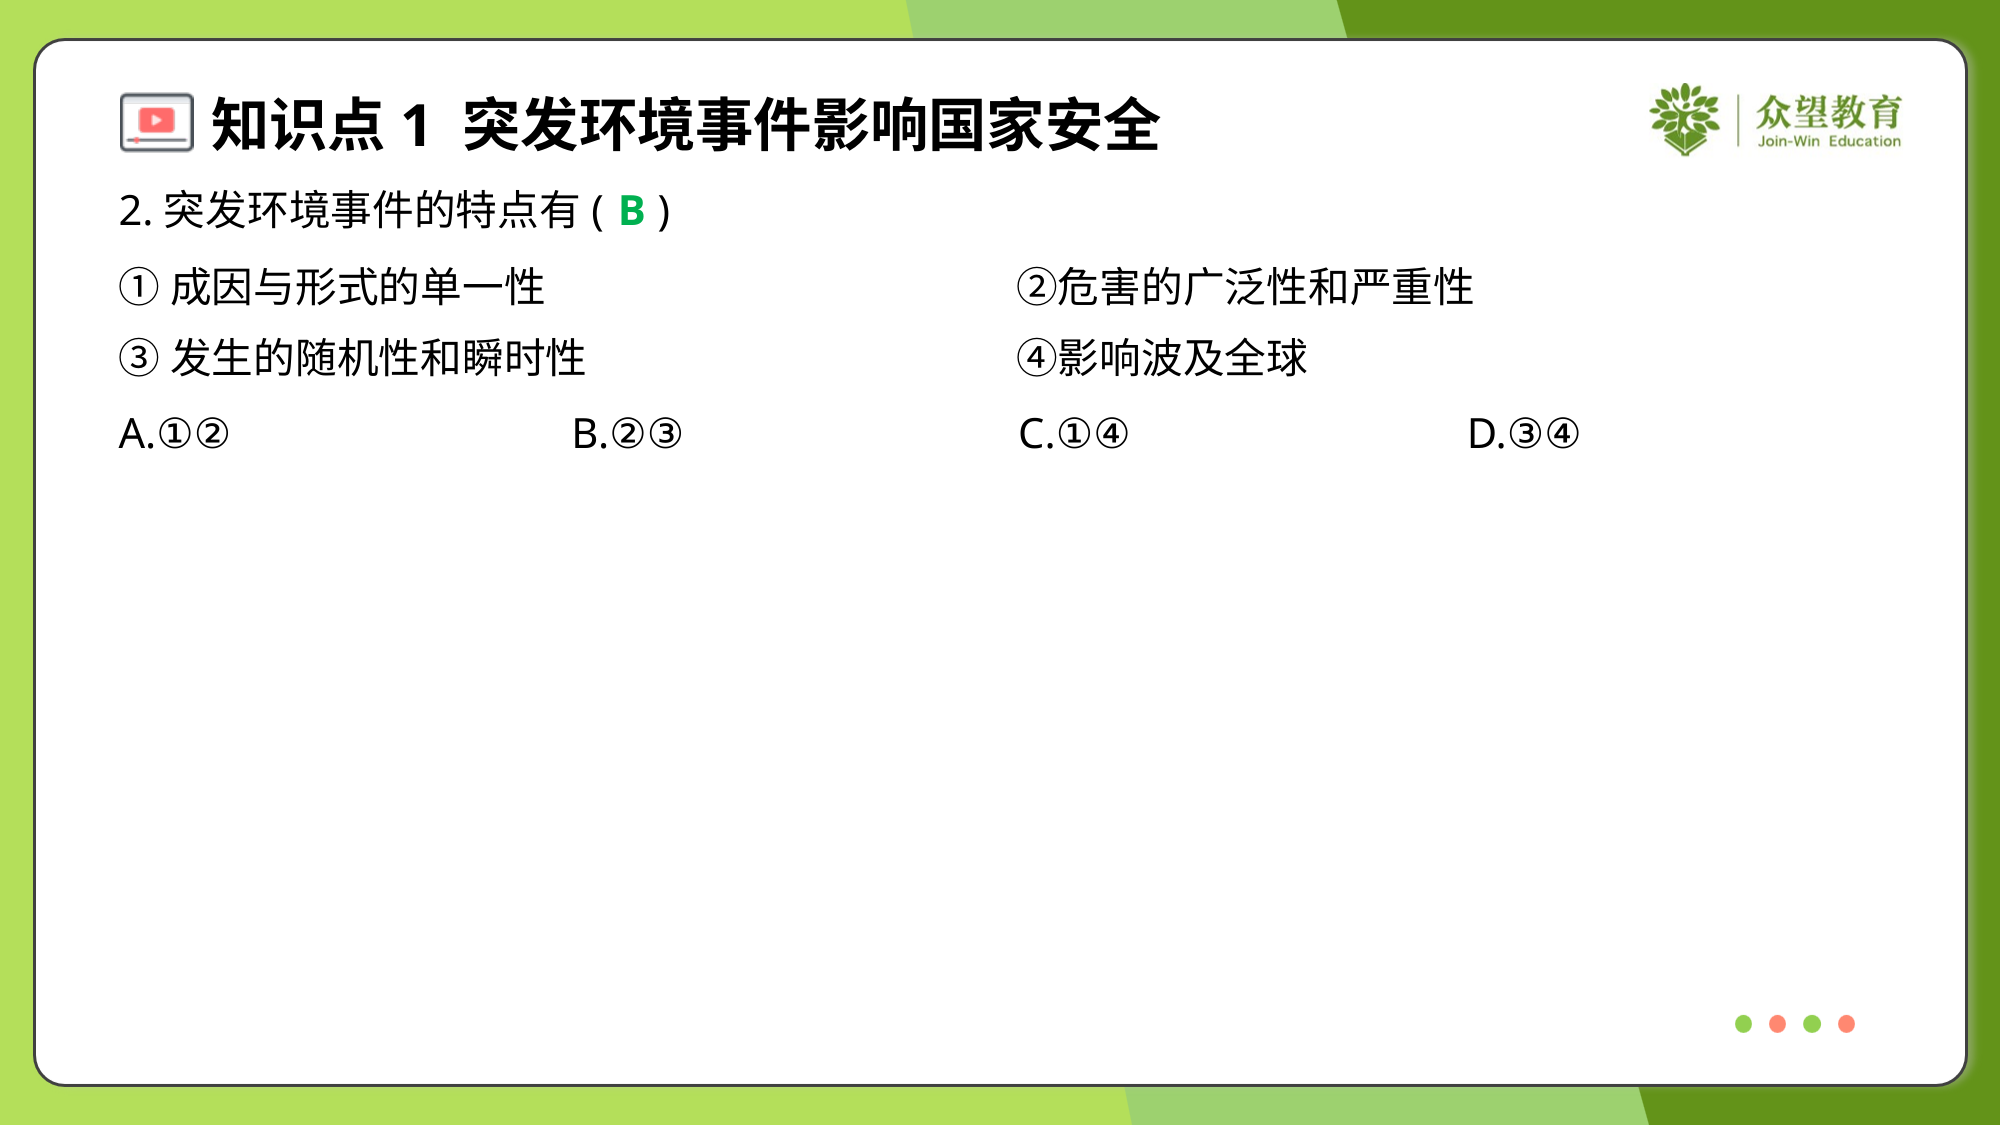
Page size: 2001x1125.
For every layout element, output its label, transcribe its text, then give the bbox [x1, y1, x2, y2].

text_box 2.突发环境事件的特点有( ) [662, 158, 1883, 226]
text_box A.①② B.②③ C.①④ D.③④ [118, 381, 1883, 448]
text_box B [602, 158, 662, 226]
text_box 2.突发环境事件的特点有( ) [118, 158, 602, 226]
picture [0, 0, 2000, 1125]
text_box ①成因与形式的单一性 ②危害的广泛性和严重性 ③发生的随机性和瞬时性 ④影响波及全球 [118, 235, 1883, 374]
